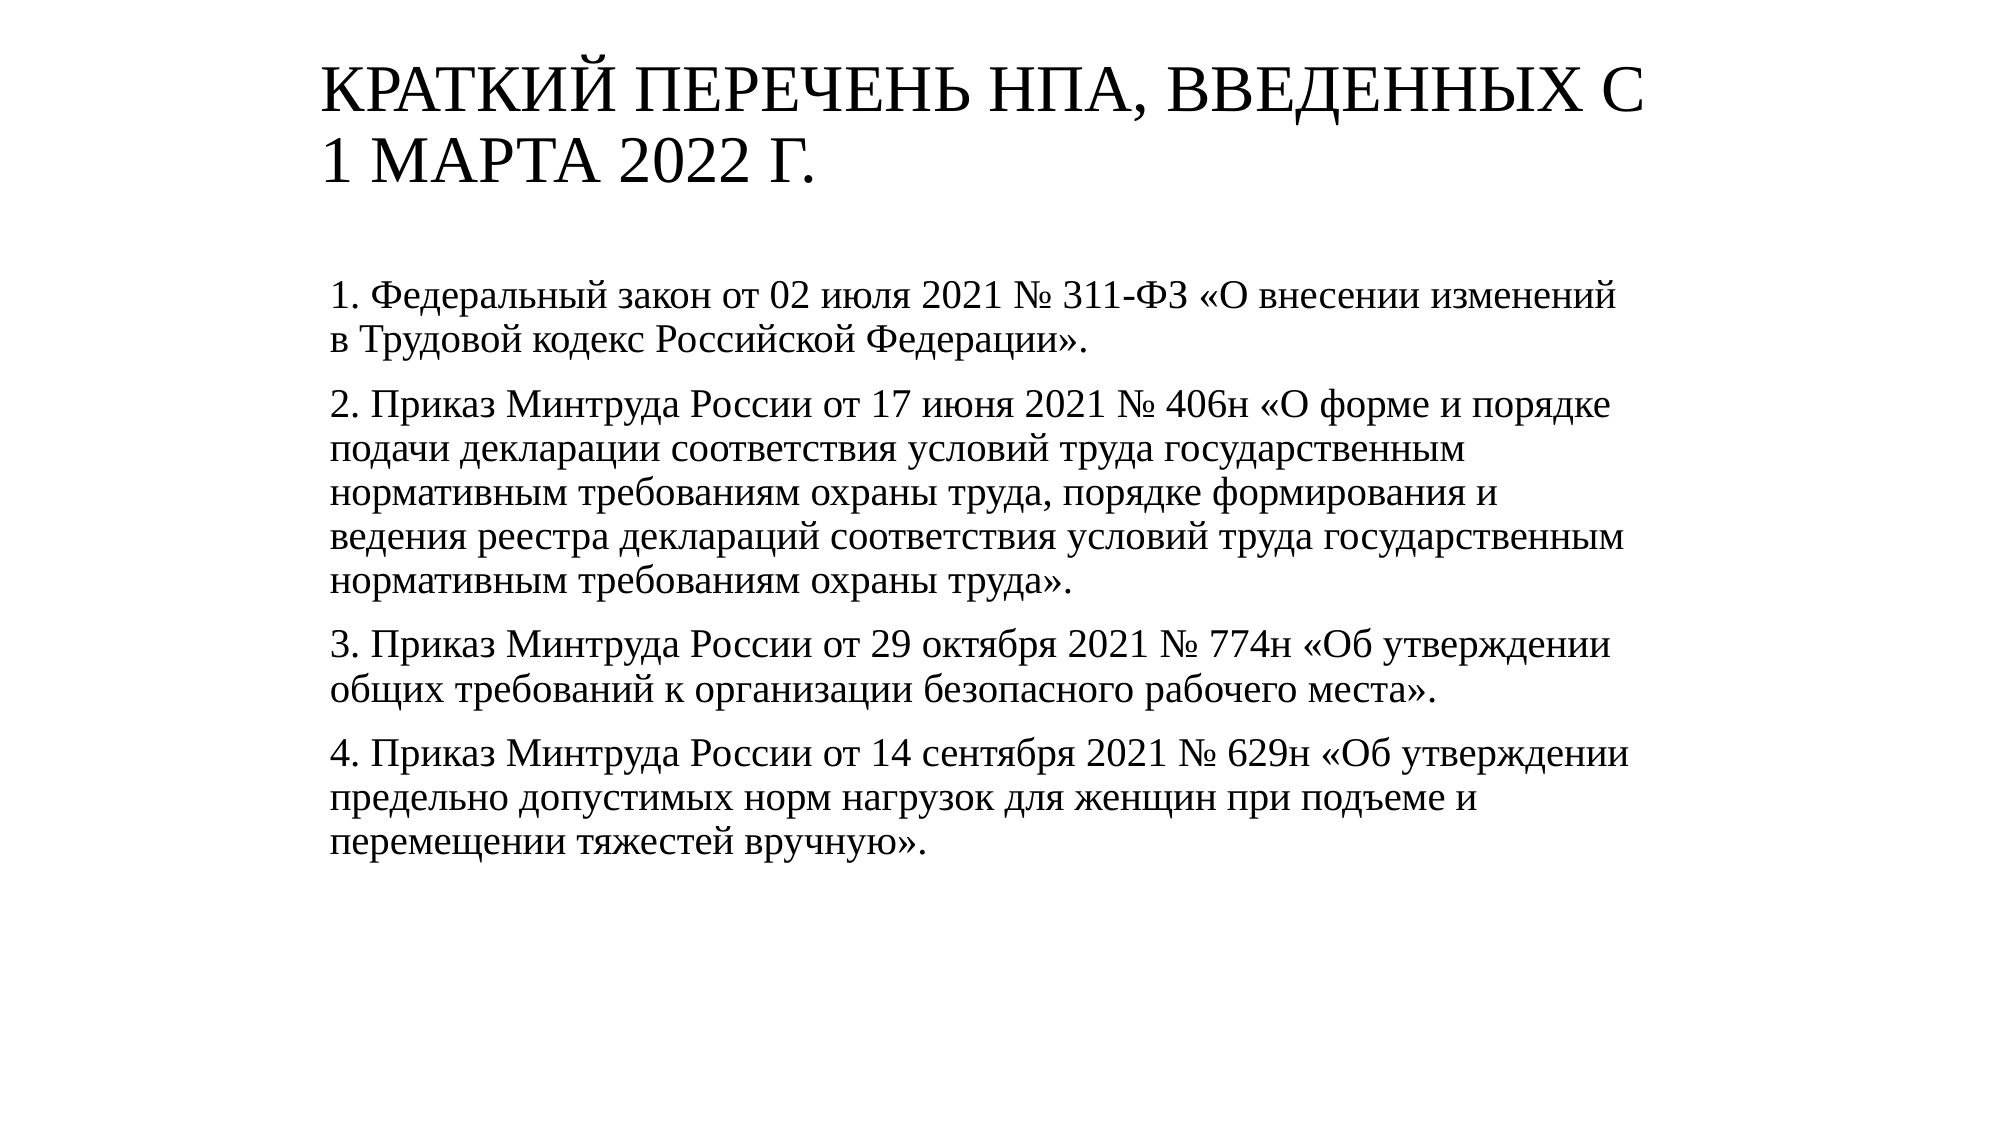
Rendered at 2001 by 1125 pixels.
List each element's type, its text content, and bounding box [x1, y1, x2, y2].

title Краткий перечень нпа, введенных с 1 марта 2022 г. [305, 78, 1700, 173]
list 1. Федеральный закон от 02 июля 2021 № 311-ФЗ «О внесении изменений в Трудовой кодекс Российской Федерации». 2. Приказ Минтруда России от 17 июня 2021 № 406н «О форме и порядке подачи декларации соответствия условий труда государственным нормативным требованиям охраны труда, порядке формирования и ведения реестра деклараций соответствия условий труда государственным нормативным требованиям охраны труда». 3. Приказ Минтруда России от 29 октября 2021 № 774н «Об утверждении общих требований к организации безопасного рабочего места». 4. Приказ Минтруда России от 14 сентября 2021 № 629н «Об утверждении предельно допустимых норм нагрузок для женщин при подъеме и перемещении тяжестей вручную». [314, 196, 1657, 883]
